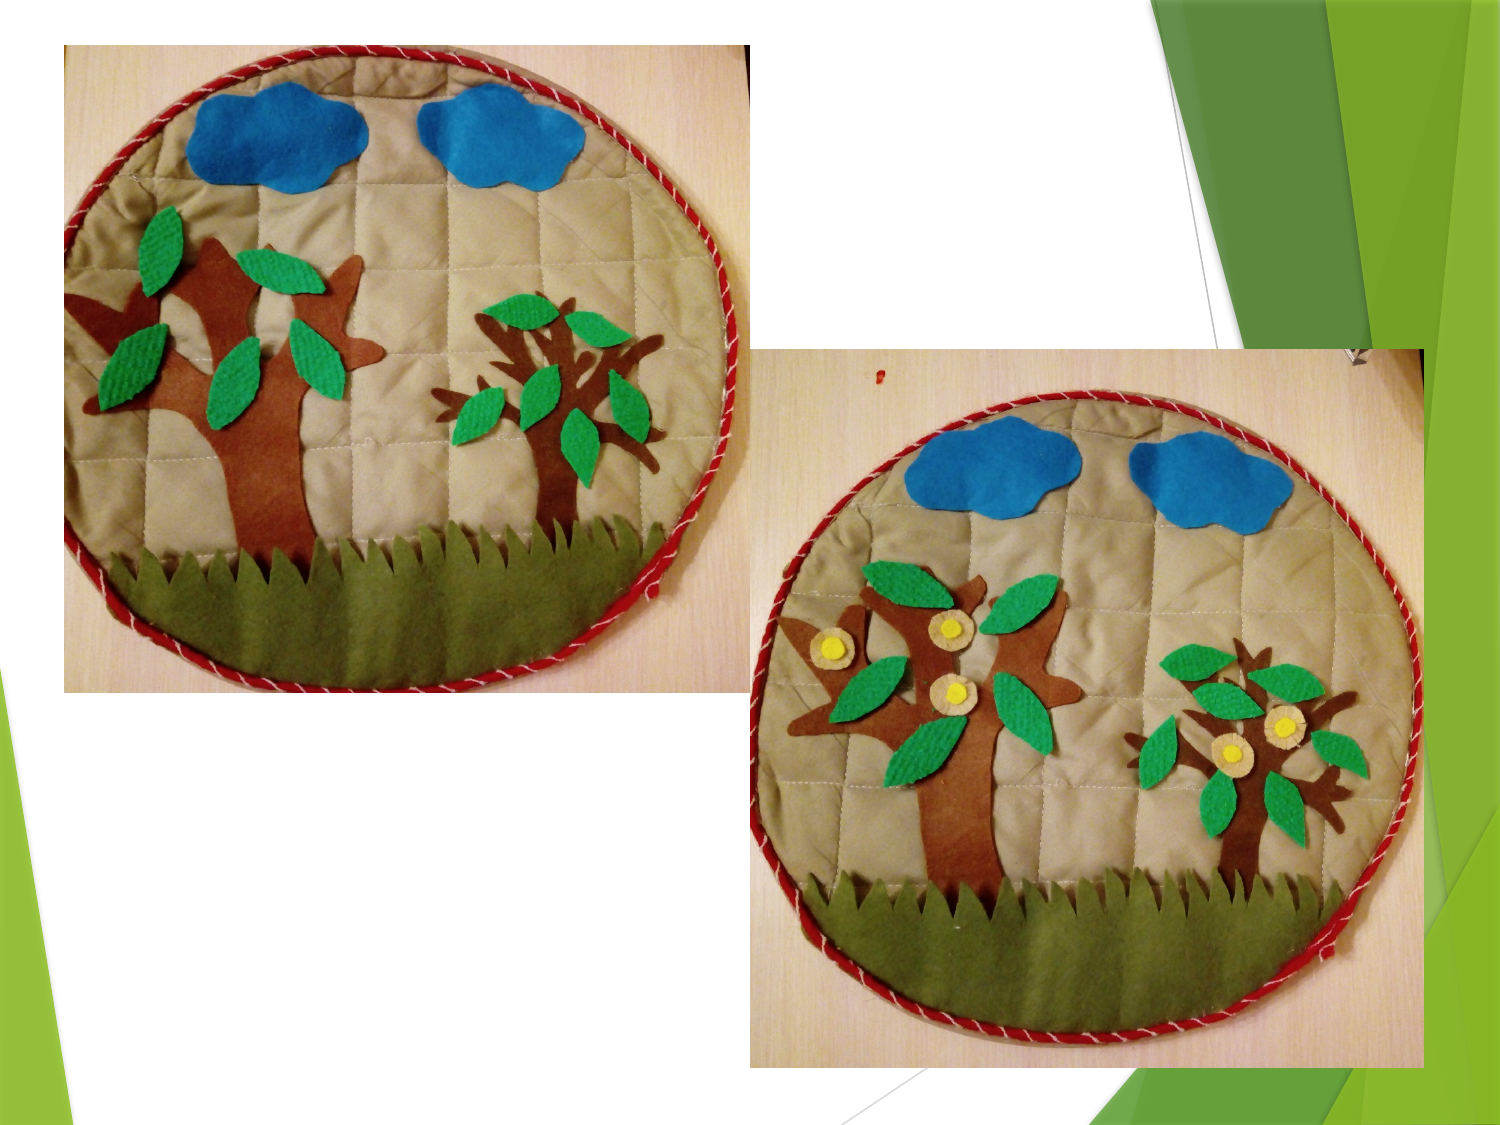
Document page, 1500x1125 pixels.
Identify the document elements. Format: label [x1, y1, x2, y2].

picture [64, 44, 1424, 1069]
